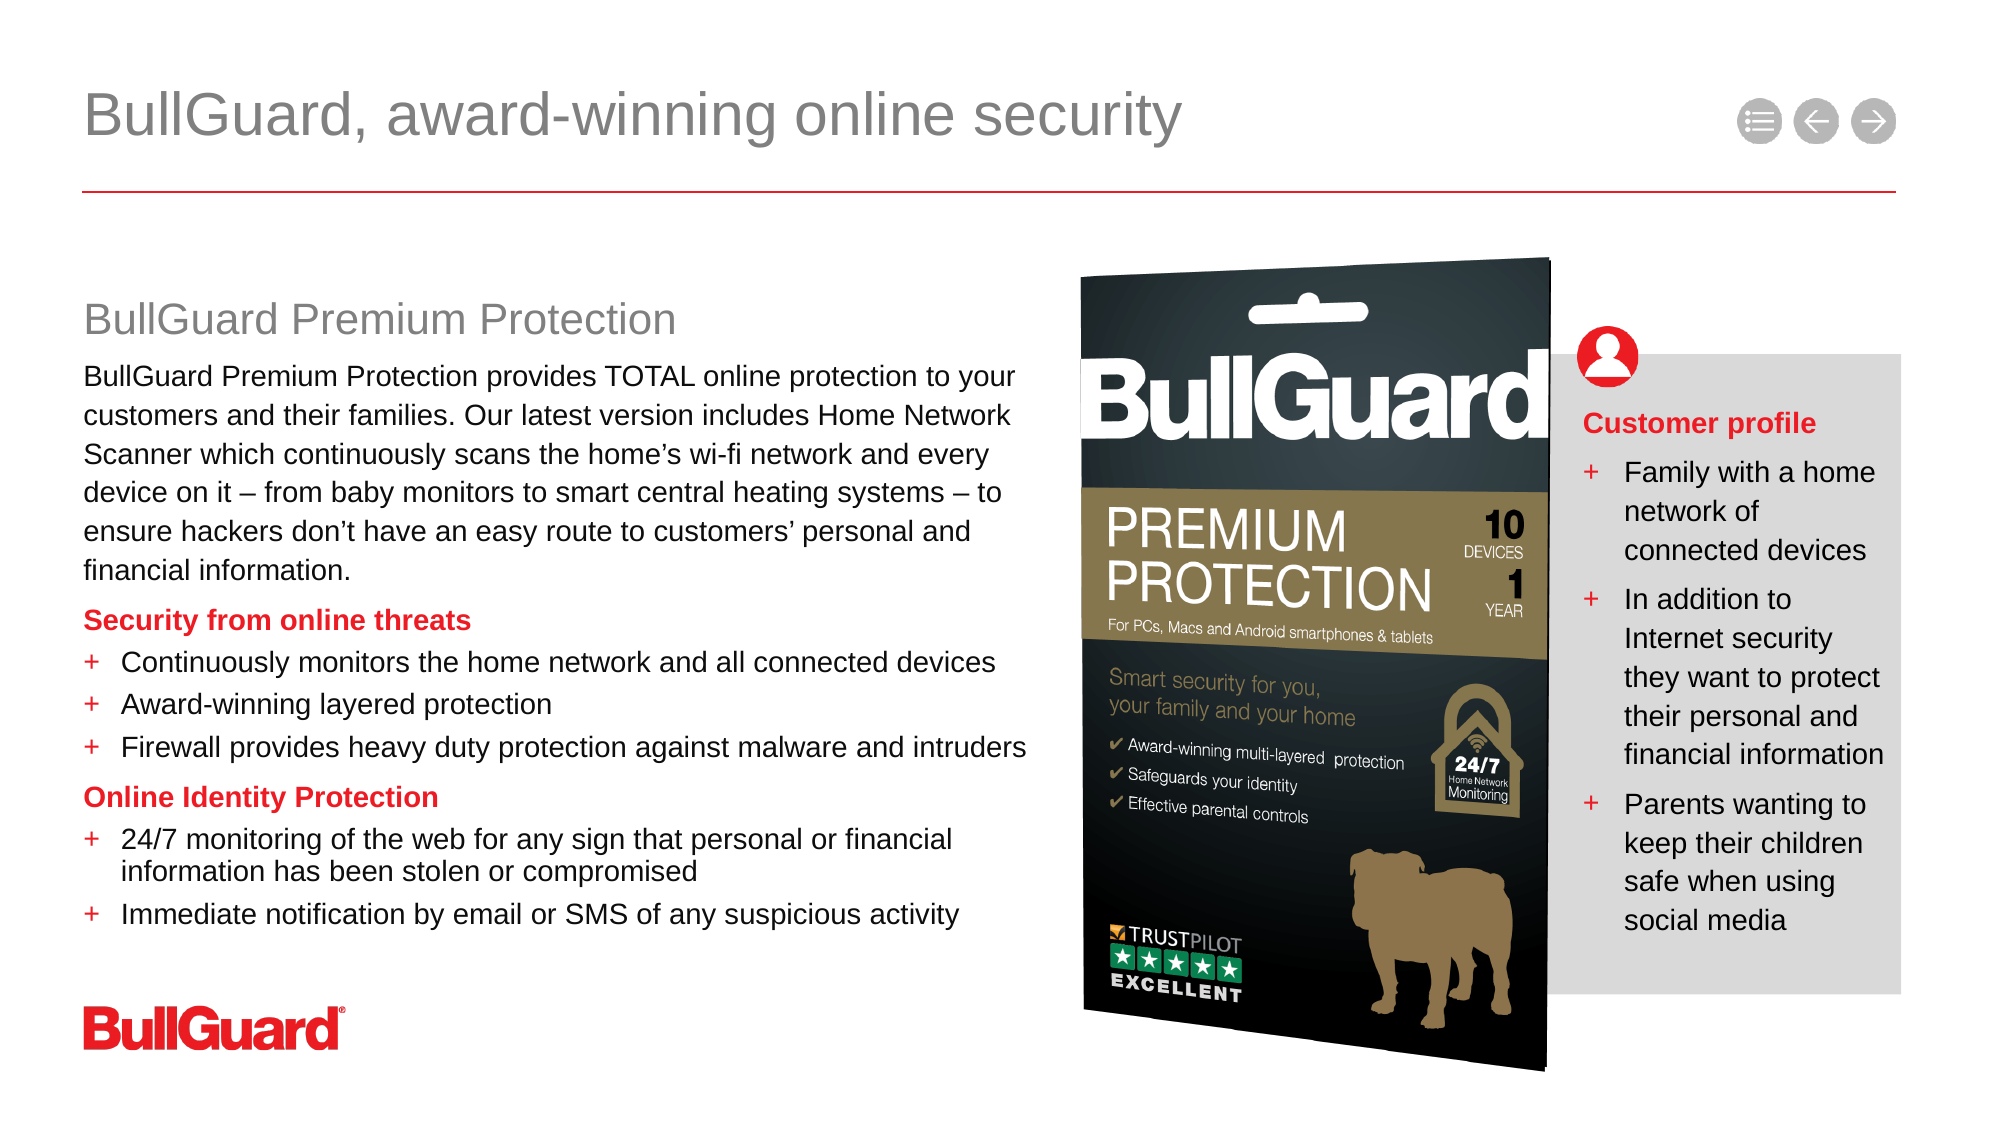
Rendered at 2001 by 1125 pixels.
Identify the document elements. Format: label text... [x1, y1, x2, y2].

picture [1737, 98, 1782, 144]
text_box Customer profile Family with a home network of connected devices In addition to Internet security they want to protect their personal and financial information Parents wanting to keep their children safe when using social media [1551, 354, 1902, 995]
picture [1079, 255, 1551, 1072]
picture [1851, 98, 1896, 144]
picture [83, 1005, 346, 1054]
picture [1576, 325, 1639, 388]
text_box BullGuard Premium Protection BullGuard Premium Protection provides TOTAL online protection to your customers and their families. Our latest version includes Home Network Scanner which continuously scans the home’s wi-fi network and every device on it – from baby monitors to smart central heating systems – to ensure hackers don’t have an easy route to customers’ personal and financial information. Security from online threats Continuously monitors the home network and all connected devices Award-winning layered protection Firewall provides heavy duty protection against malware and intruders Online Identity Protection 24/7 monitoring of the web for any sign that personal or financial information has been stolen or compromised Immediate notification by email or SMS of any suspicious activity [83, 284, 1052, 965]
title BullGuard, award-winning online security [83, 83, 1661, 167]
picture [1793, 98, 1839, 144]
